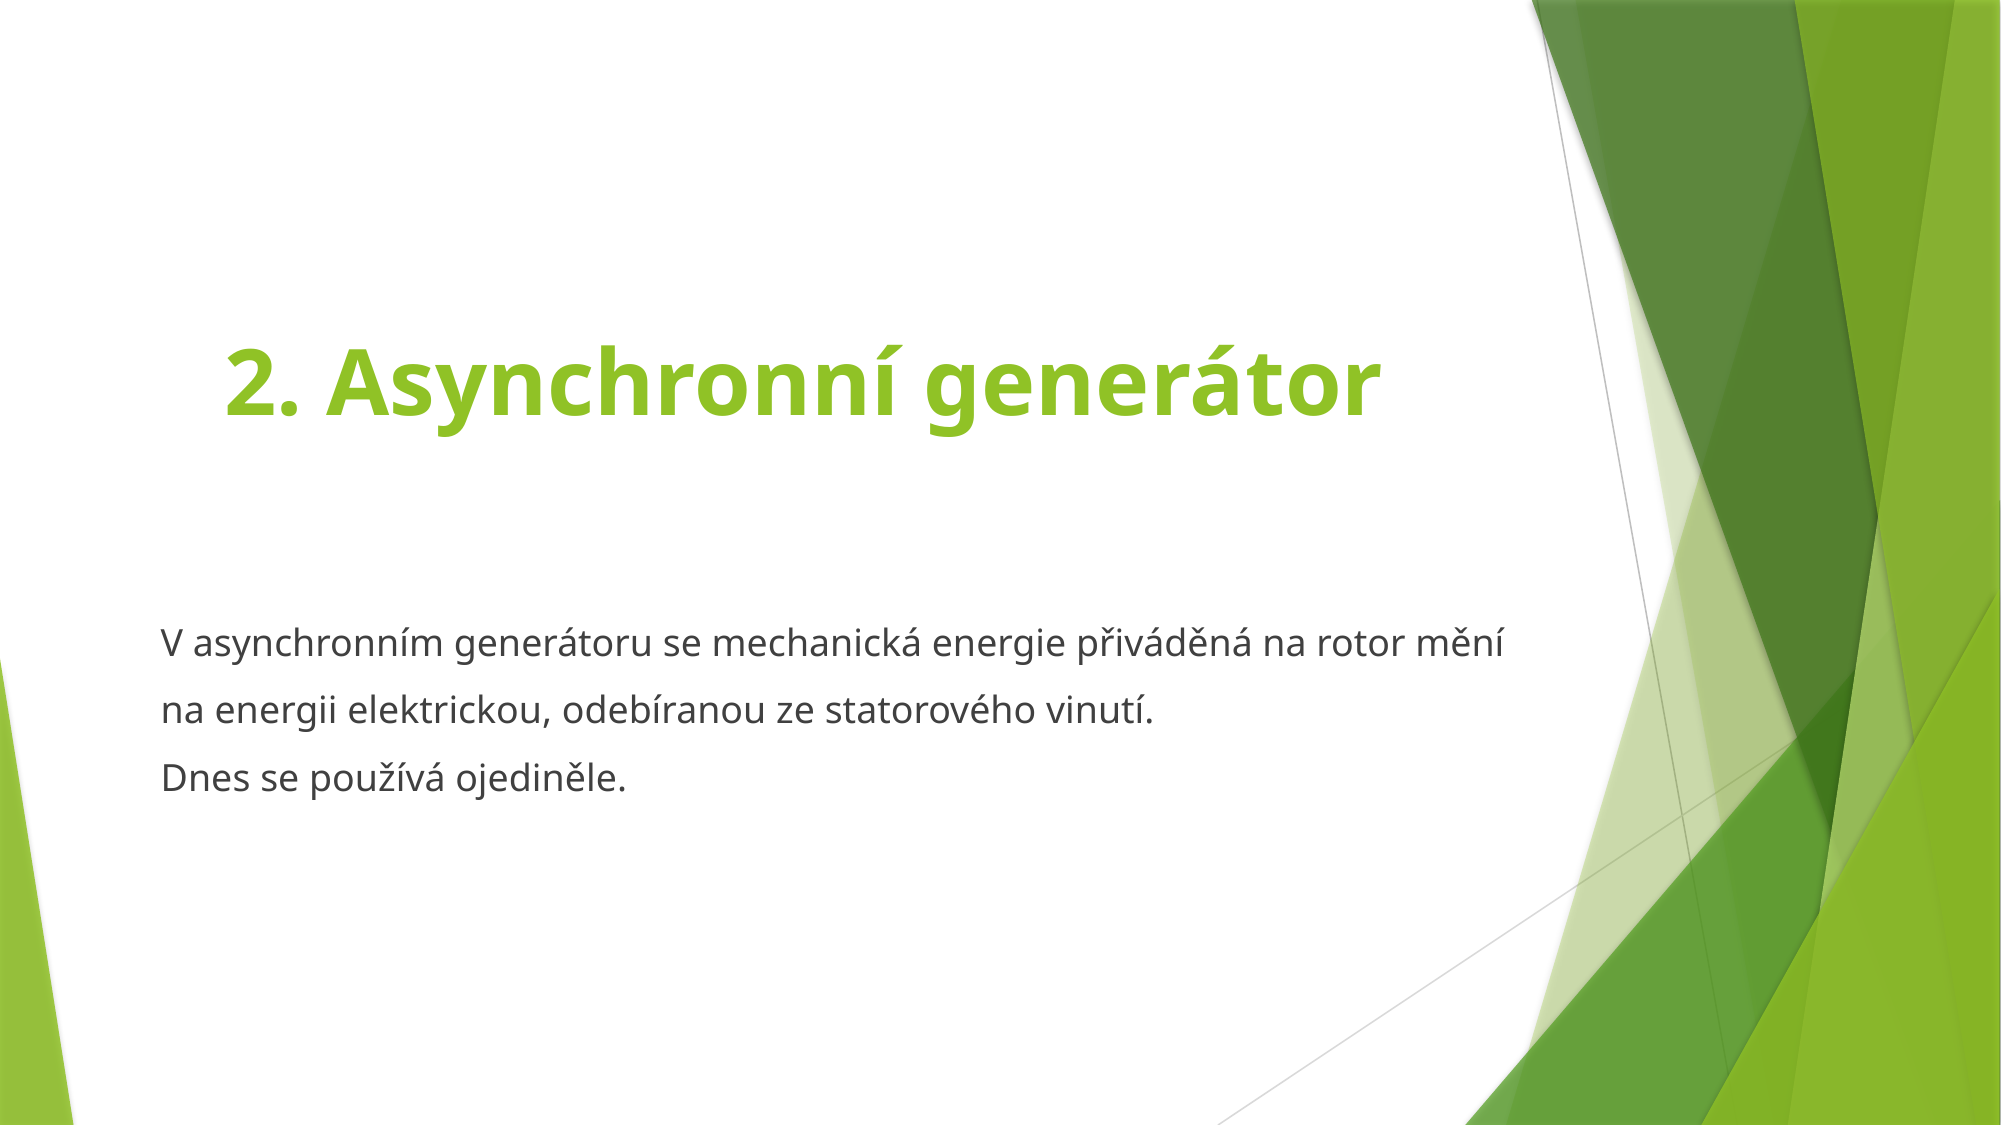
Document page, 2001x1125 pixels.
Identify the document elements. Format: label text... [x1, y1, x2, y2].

list V asynchronním generátoru se mechanická energie přiváděná na rotor mění na energii elektrickou, odebíranou ze statorového vinutí. Dnes se používá ojediněle. [145, 591, 1556, 850]
title 2. Asynchronní generátor [111, 99, 1522, 659]
